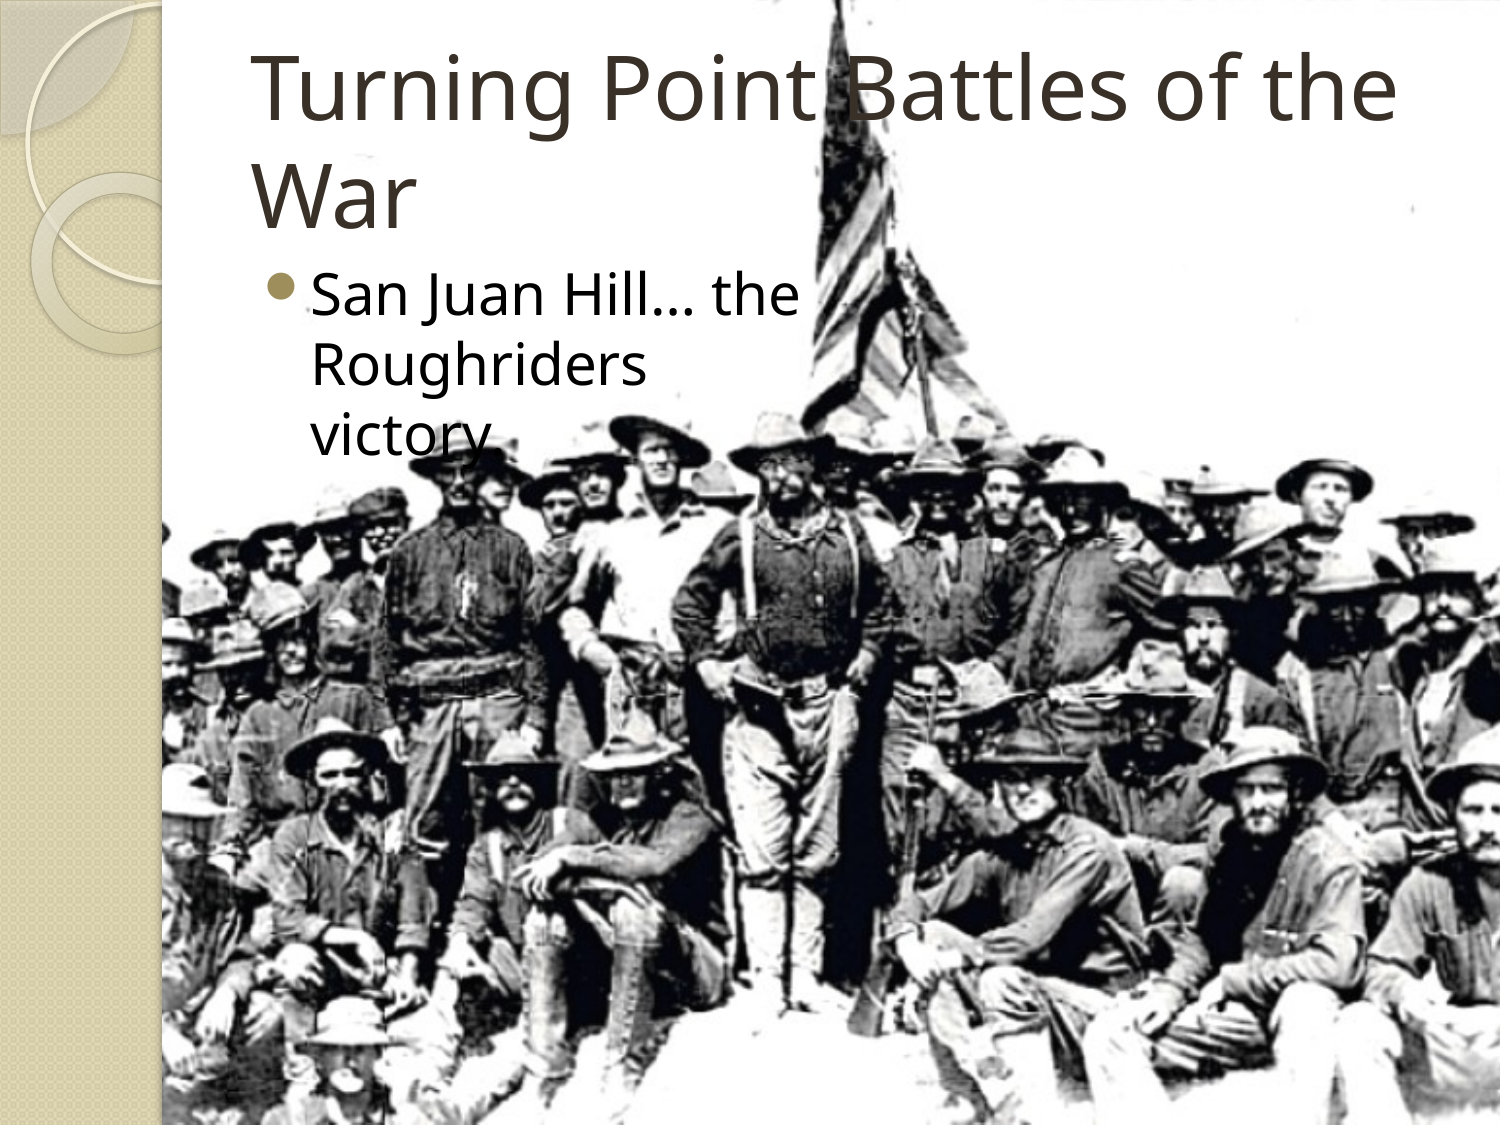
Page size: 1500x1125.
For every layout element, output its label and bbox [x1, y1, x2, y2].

list [162, 0, 1500, 1125]
